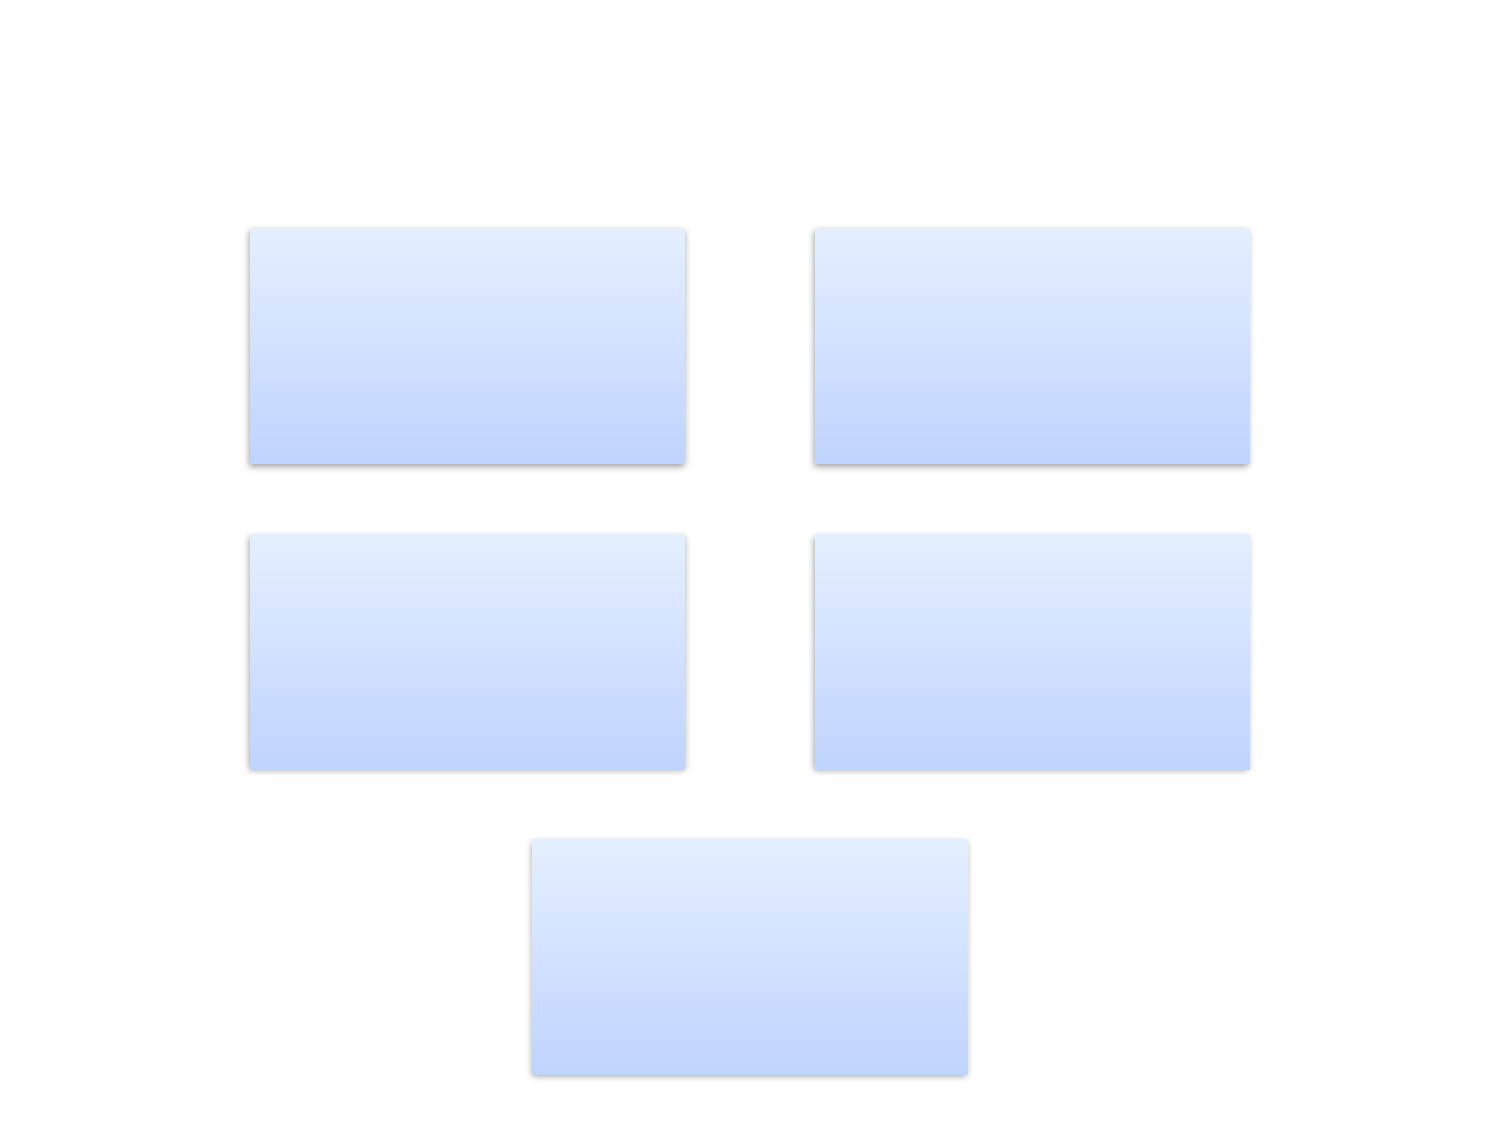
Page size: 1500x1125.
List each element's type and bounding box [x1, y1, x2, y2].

text_box [249, 228, 1251, 897]
